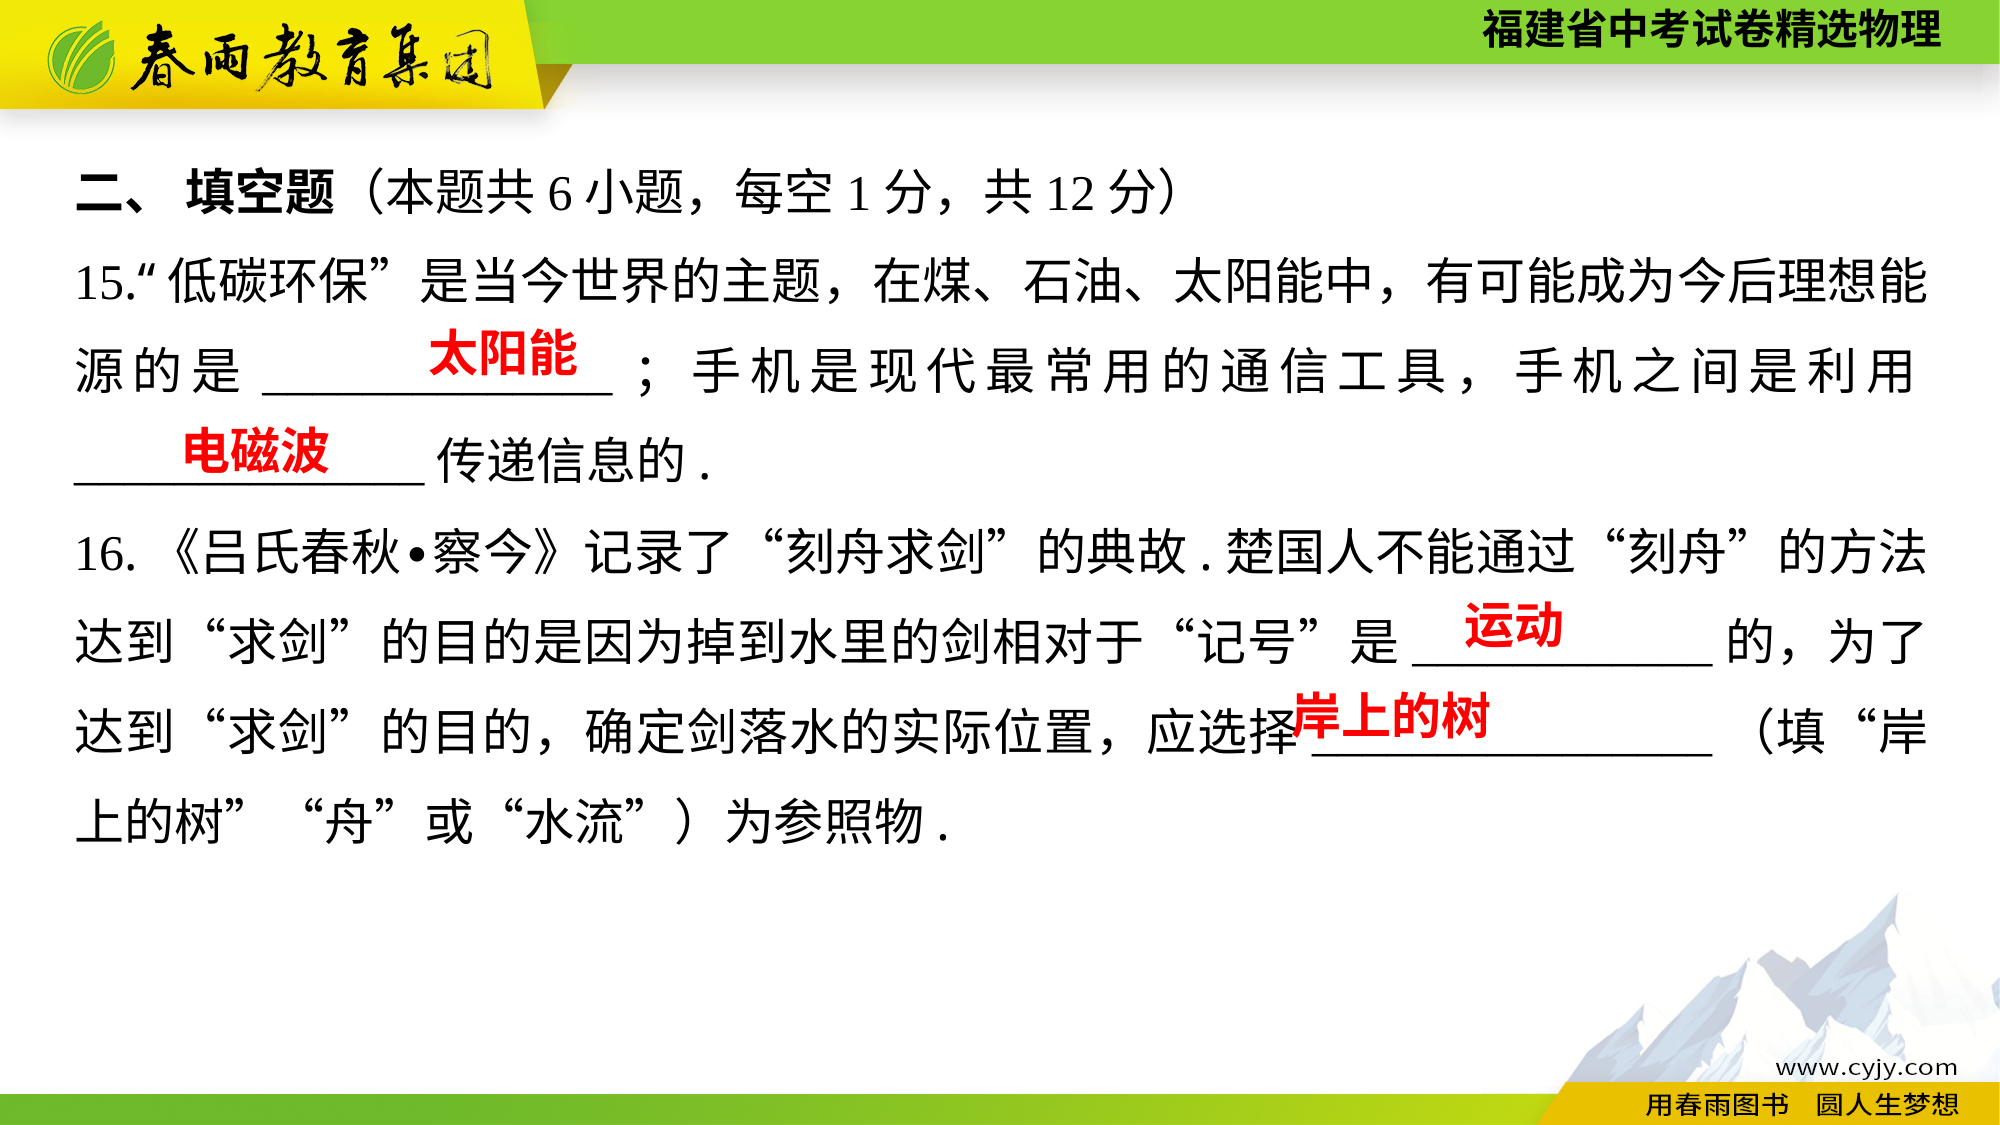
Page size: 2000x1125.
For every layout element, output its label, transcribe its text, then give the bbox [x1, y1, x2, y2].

text_box 岸上的树 [1226, 677, 1557, 753]
text_box 电磁波 [115, 411, 346, 487]
text_box 太阳能 [363, 314, 594, 390]
text_box 运动 [1449, 586, 1580, 661]
list 二、 填空题（本题共6小题，每空1分，共12分） 15.“低碳环保”是当今世界的主题，在煤、石油、太阳能中，有可能成为今后理想能源的是______________；手机是现代最常用的通信工具，手机之间是利用______________传递信息的. 16.《吕氏春秋∙察今》记录了“刻舟求剑”的典故.楚国人不能通过“刻舟”的方法达到“求剑”的目的是因为掉到水里的剑相对于“记号”是____________的，为了达到“求剑”的目的，确定剑落水的实际位置，应选择________________（填“岸上的树”“舟”或“水流”）为参照物. [59, 122, 1944, 854]
picture [0, 0, 2000, 1125]
